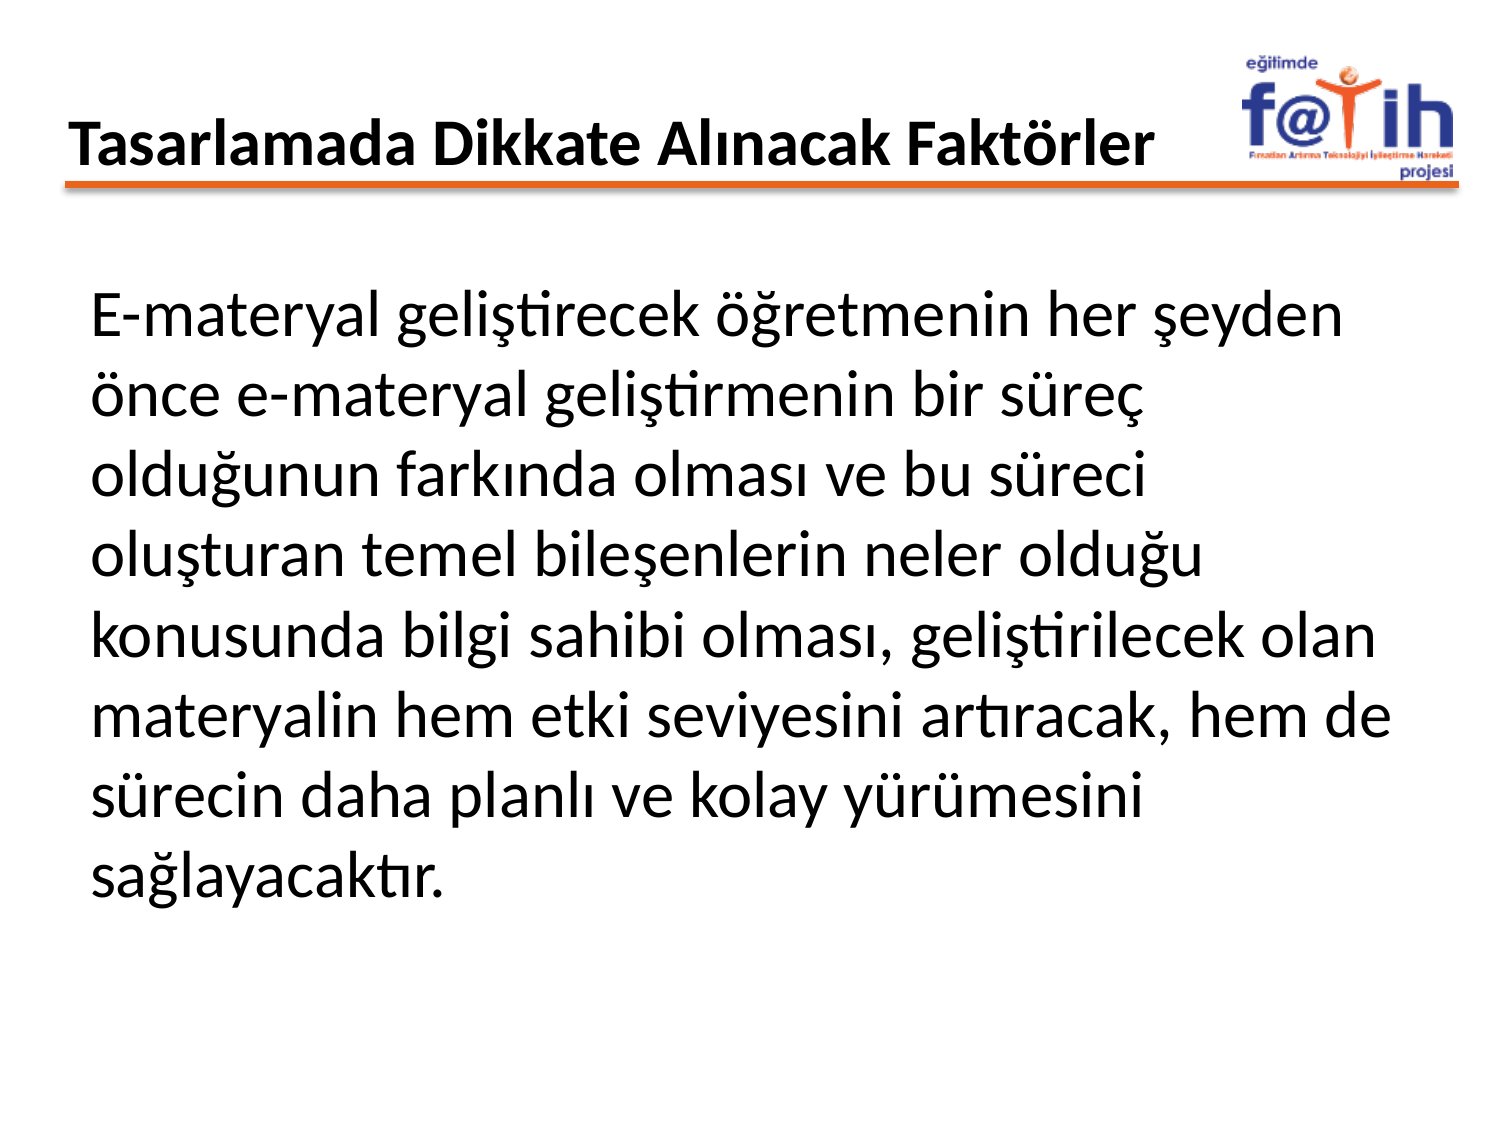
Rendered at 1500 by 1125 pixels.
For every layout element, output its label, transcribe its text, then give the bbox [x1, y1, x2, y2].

title Tasarlamada Dikkate Alınacak Faktörler [53, 45, 1425, 233]
picture [1425, 54, 1453, 182]
list E-materyal geliştirecek öğretmenin her şeyden önce e-materyal geliştirmenin bir süreç olduğunun farkında olması ve bu süreci oluşturan temel bileşenlerin neler olduğu konusunda bilgi sahibi olması, geliştirilecek olan materyalin hem etki seviyesini artıracak, hem de sürecin daha planlı ve kolay yürümesini sağlayacaktır. [75, 262, 1425, 1005]
